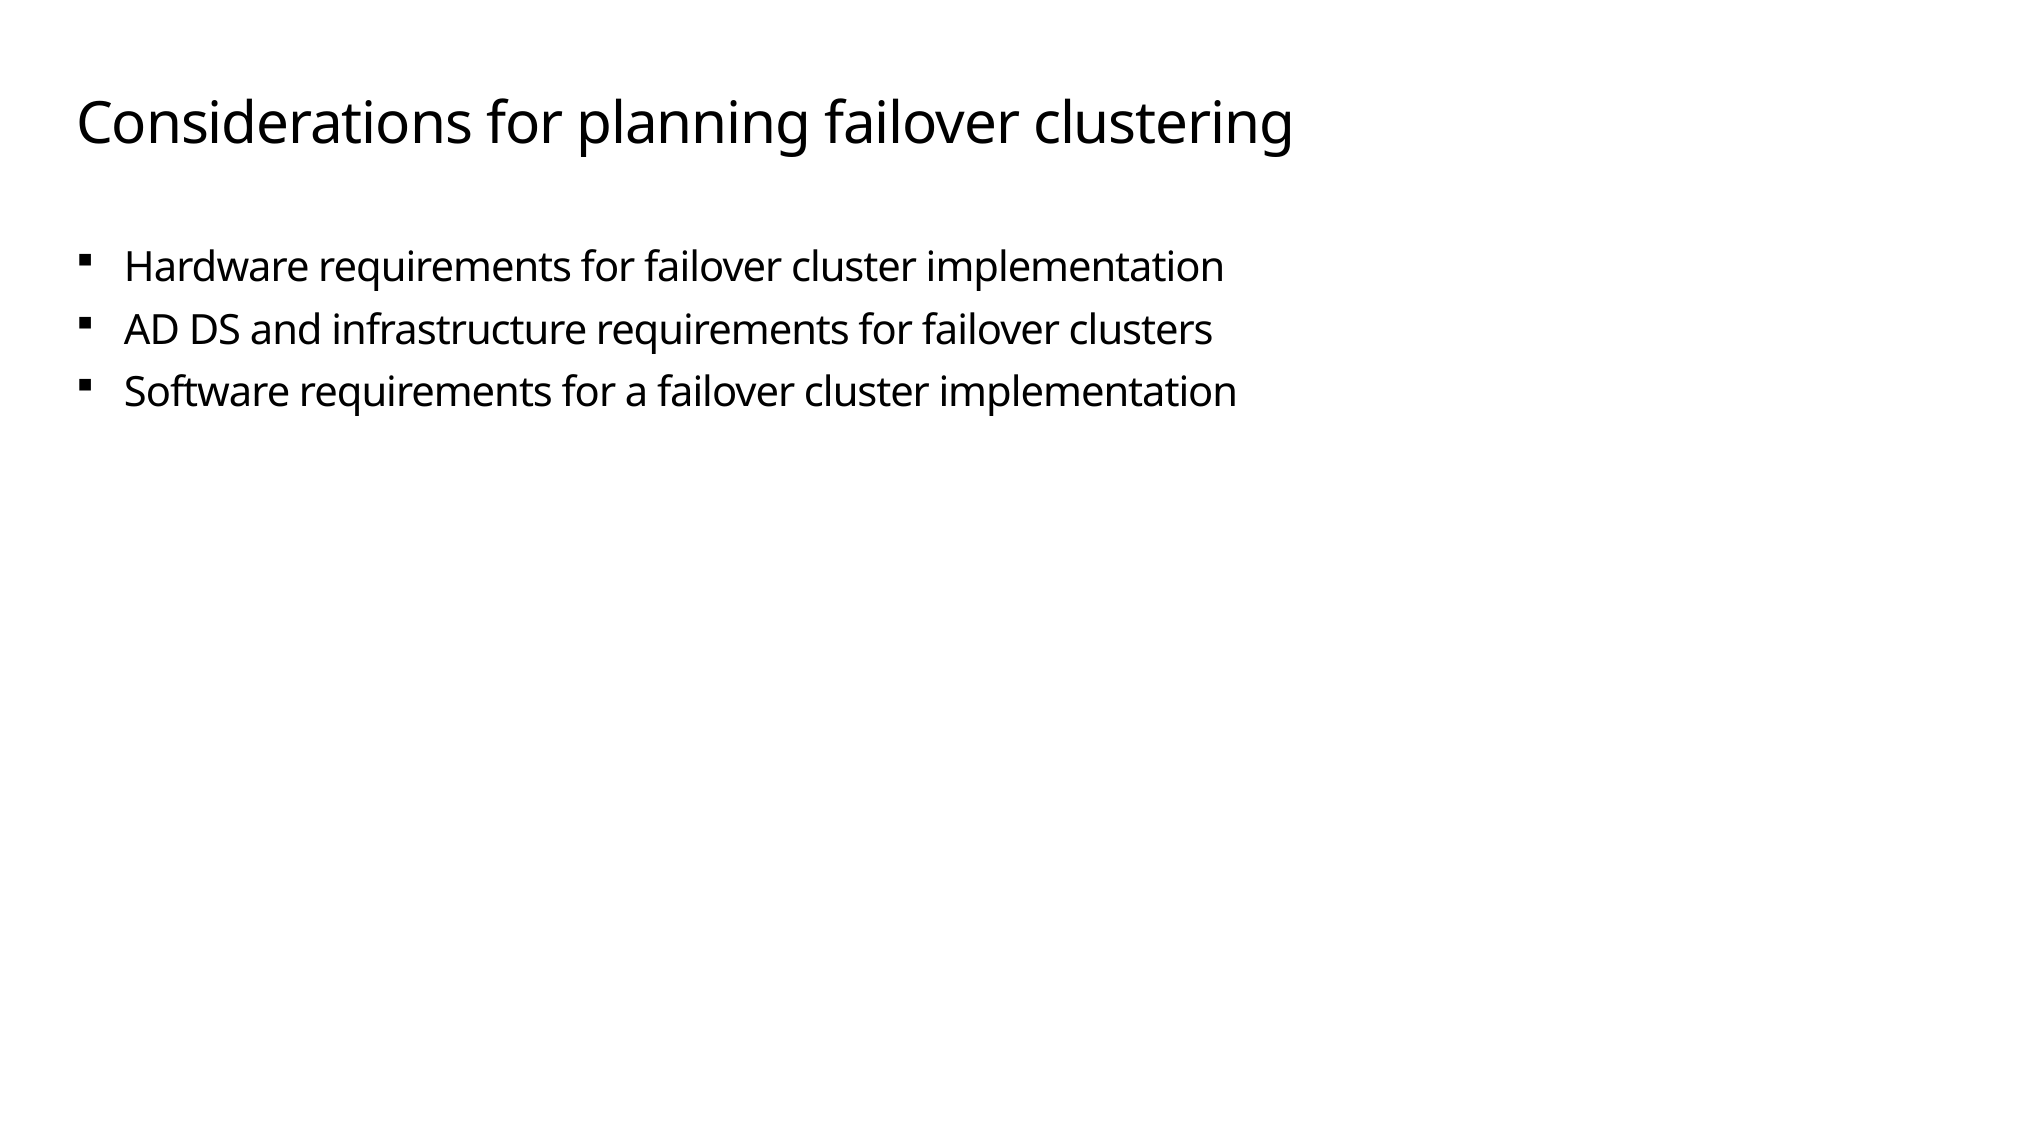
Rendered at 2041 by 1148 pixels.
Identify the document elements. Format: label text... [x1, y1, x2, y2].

list Hardware requirements for failover cluster implementation AD DS and infrastructure requirements for failover clusters Software requirements for a failover cluster implementation [76, 240, 1970, 1074]
title Considerations for planning failover clustering [76, 93, 1968, 161]
